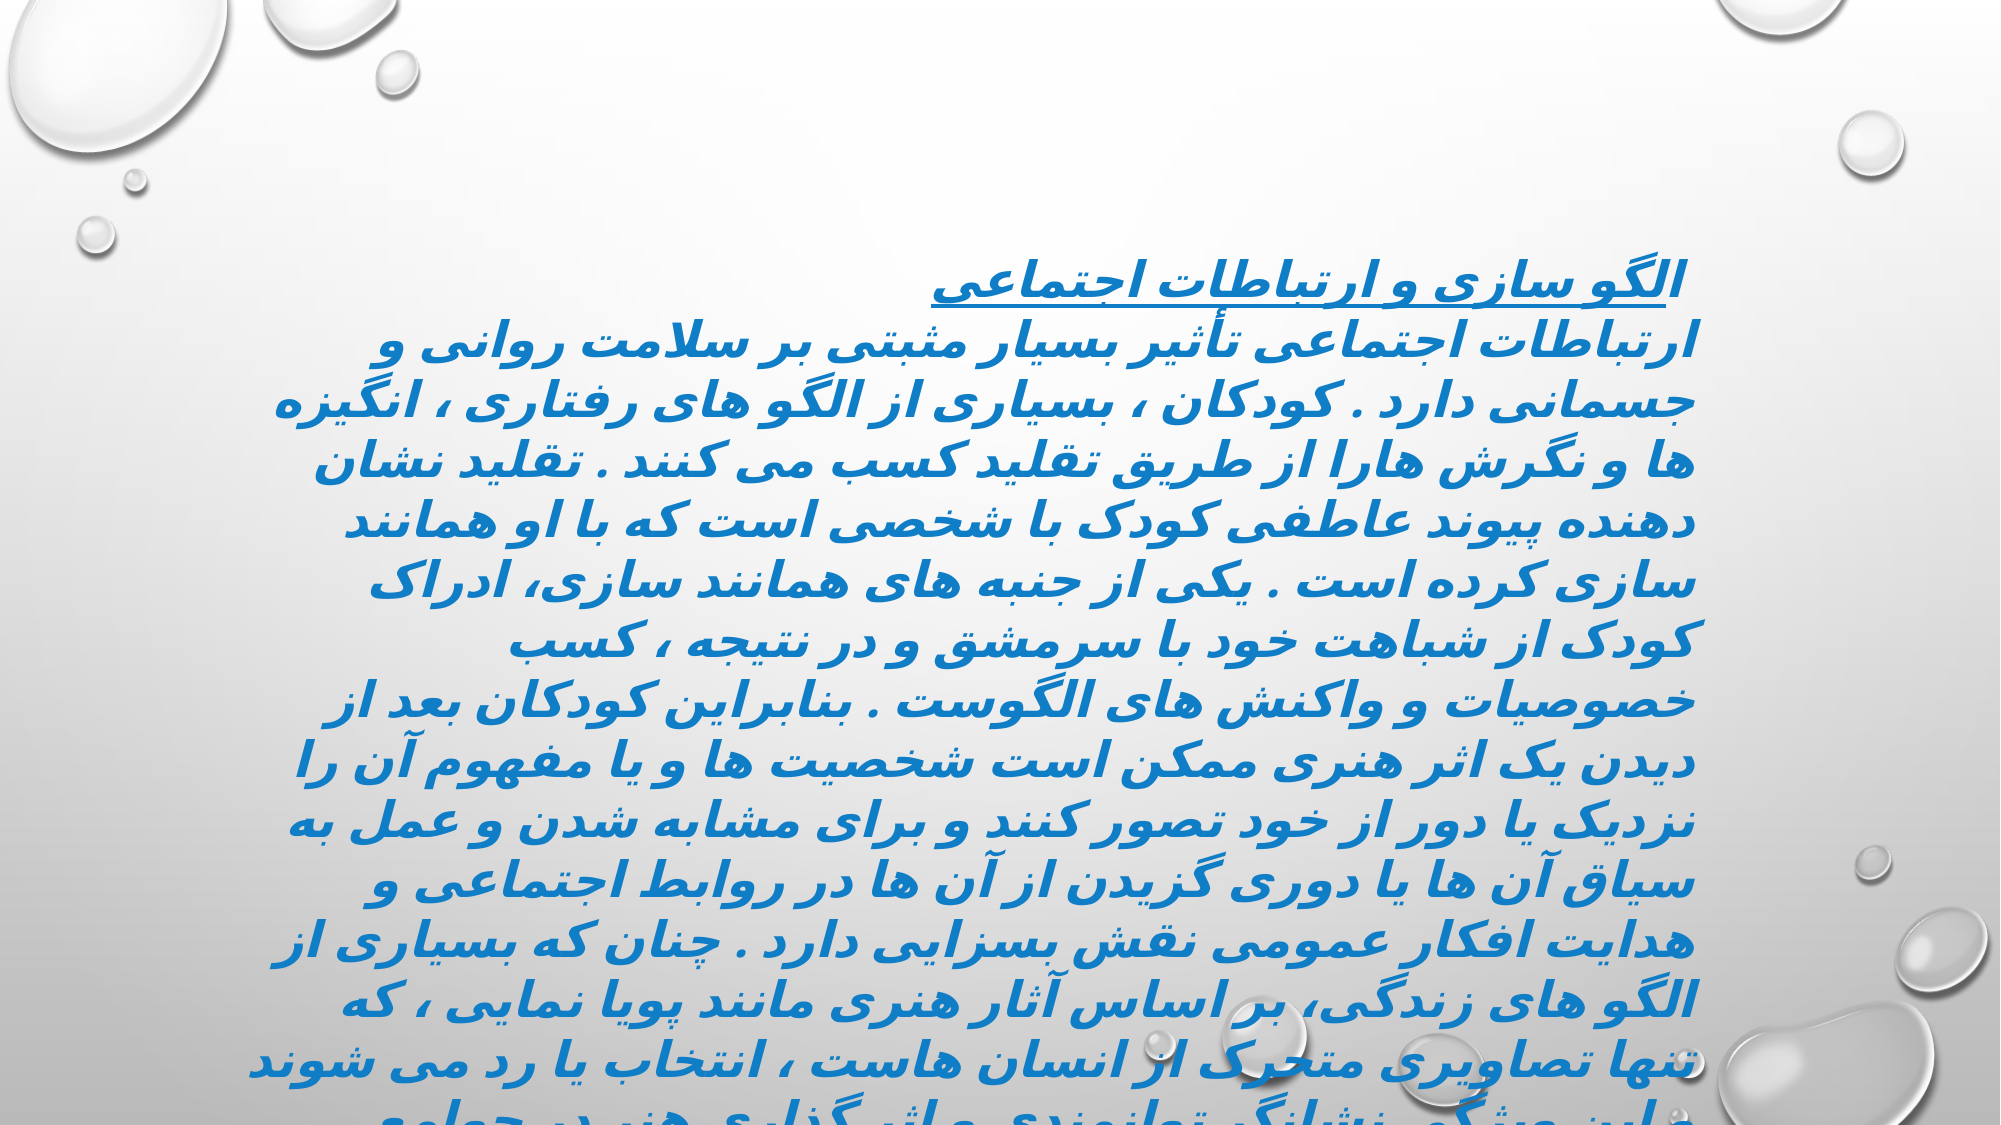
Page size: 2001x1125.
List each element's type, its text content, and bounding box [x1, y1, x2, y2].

picture [0, 0, 2000, 1125]
text_box الگو سازی و ارتباطات اجتماعی ارتباطات اجتماعی تأثیر بسیار مثبتی بر سلامت روانی و جسمانی دارد . کودکان ، بسیاری از الگو های رفتاری ، انگیزه ها و نگرش هارا از طریق تقلید کسب می کنند . تقلید نشان دهنده پیوند عاطفی کودک با شخصی است که با او همانند سازی کرده است . یکی از جنبه های همانند سازی، ادراک کودک از شباهت خود با سرمشق و در نتیجه ، کسب خصوصیات و واکنش های الگوست . بنابراین کودکان بعد از دیدن یک اثر هنری ممکن است شخصیت ها و یا مفهوم آن را نزدیک یا دور از خود تصور کنند و برای مشابه شدن و عمل به سیاق آن ها یا دوری گزیدن از آن ها در روابط اجتماعی و هدایت افکار عمومی نقش بسزایی دارد . چنان که بسیاری از الگو های زندگی، بر اساس آثار هنری مانند پویا نمایی ، که تنها تصاویری متحرک از انسان هاست ، انتخاب یا رد می شوند و این ویژگی نشانگر توانمندی و اثر گذاری هنر در جوامع انسانی است . [230, 240, 1711, 1125]
